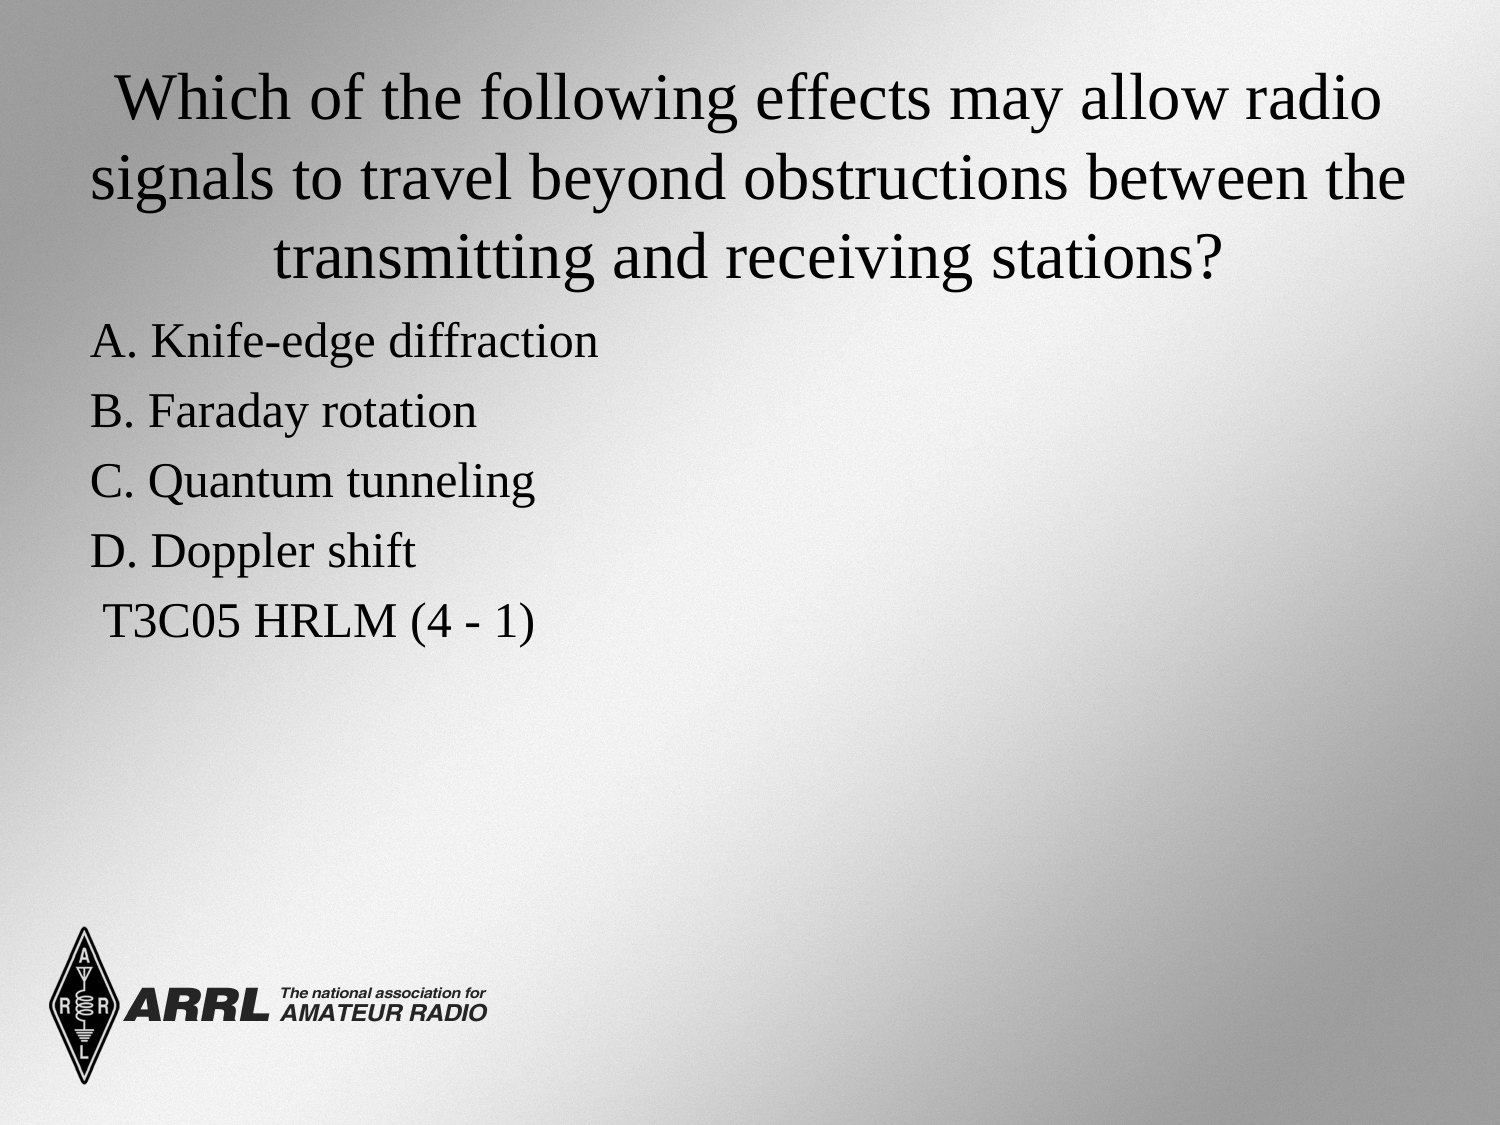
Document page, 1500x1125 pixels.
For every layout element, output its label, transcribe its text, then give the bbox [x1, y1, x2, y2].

picture [0, 0, 1500, 1125]
list A. Knife-edge diffraction B. Faraday rotation C. Quantum tunneling D. Doppler shift T3C05 HRLM (4 - 1) [75, 299, 1425, 1005]
title Which of the following effects may allow radio signals to travel beyond obstructions between the transmitting and receiving stations? [75, 45, 1425, 233]
